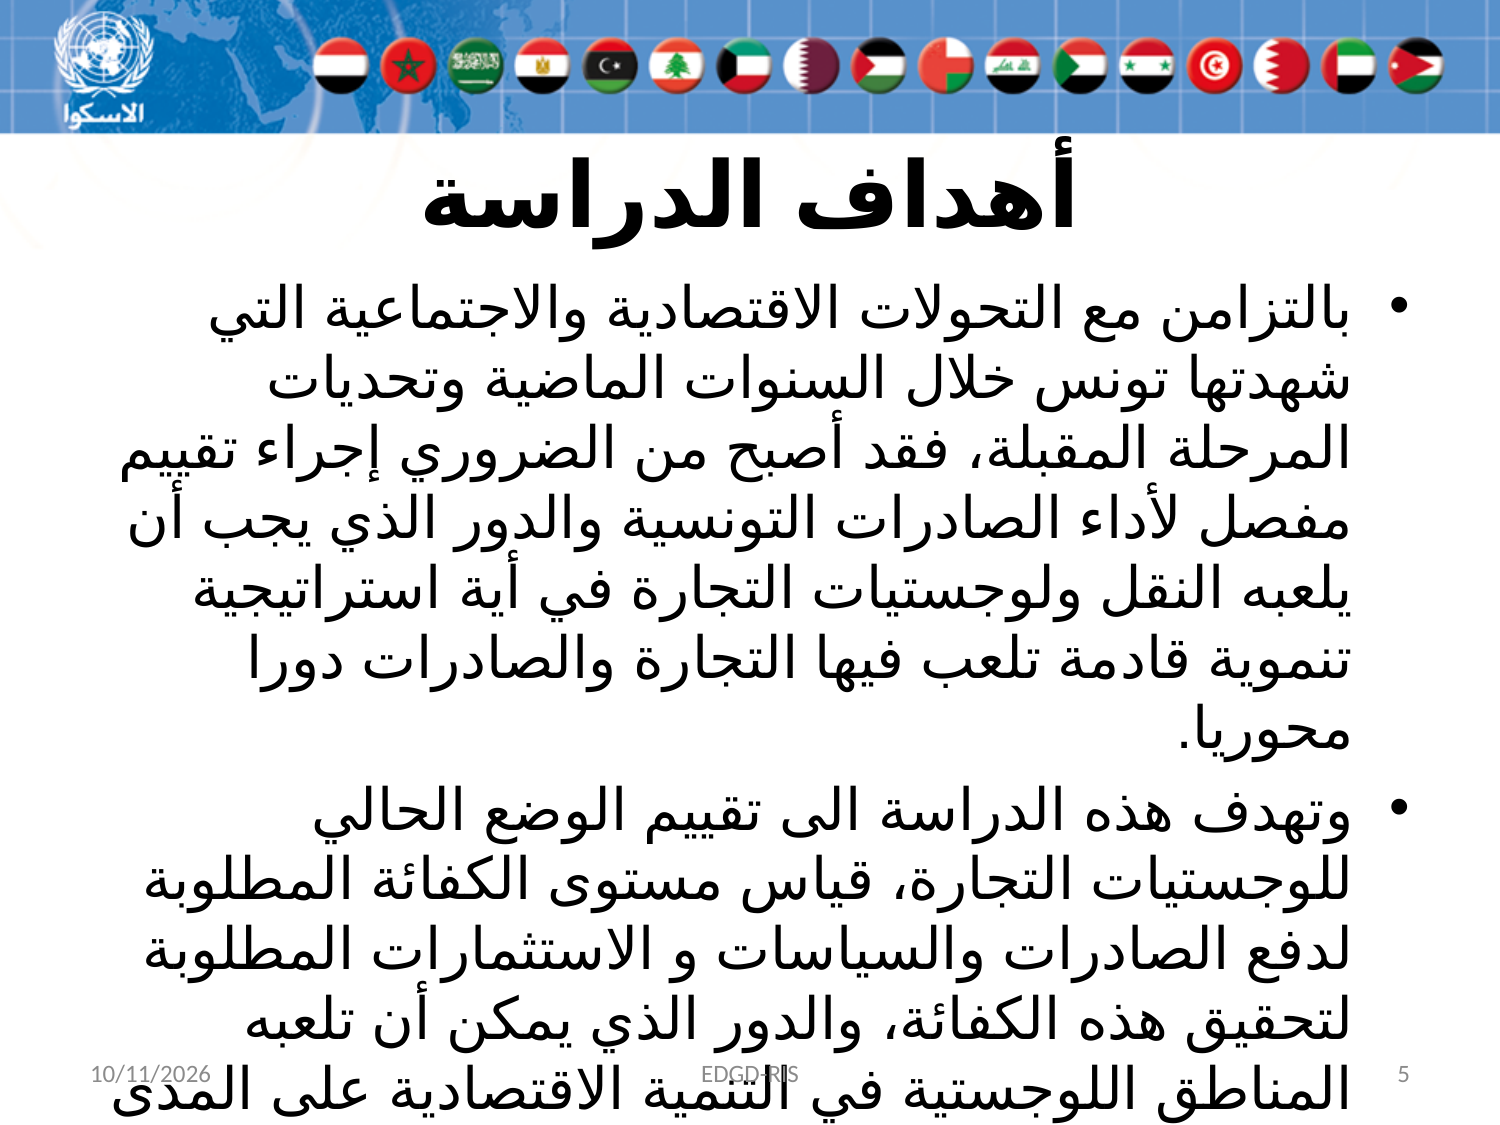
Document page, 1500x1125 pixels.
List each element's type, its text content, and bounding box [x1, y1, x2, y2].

title أهداف الدراسة [74, 148, 1426, 233]
picture [0, 0, 1500, 1125]
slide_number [75, 1042, 425, 1103]
slide_number 5 [1074, 1042, 1425, 1103]
footer EDGD-RIS [512, 1042, 988, 1103]
list بالتزامن مع التحولات الاقتصادية والاجتماعية التي شهدتها تونس خلال السنوات الماضية وتحديات المرحلة المقبلة، فقد أصبح من الضروري إجراء تقييم مفصل لأداء الصادرات التونسية والدور الذي يجب أن يلعبه النقل ولوجستيات التجارة في أية استراتيجية تنموية قادمة تلعب فيها التجارة والصادرات دورا محوريا. وتهدف هذه الدراسة الى تقييم الوضع الحالي للوجستيات التجارة، قياس مستوى الكفائة المطلوبة لدفع الصادرات والسياسات و الاستثمارات المطلوبة لتحقيق هذه الكفائة، والدور الذي يمكن أن تلعبه المناطق اللوجستية في التنمية الاقتصادية على المدى الطويل في تطوير تجارة العبور والربط بسلاسل القيمة العالمية [74, 262, 1426, 1006]
